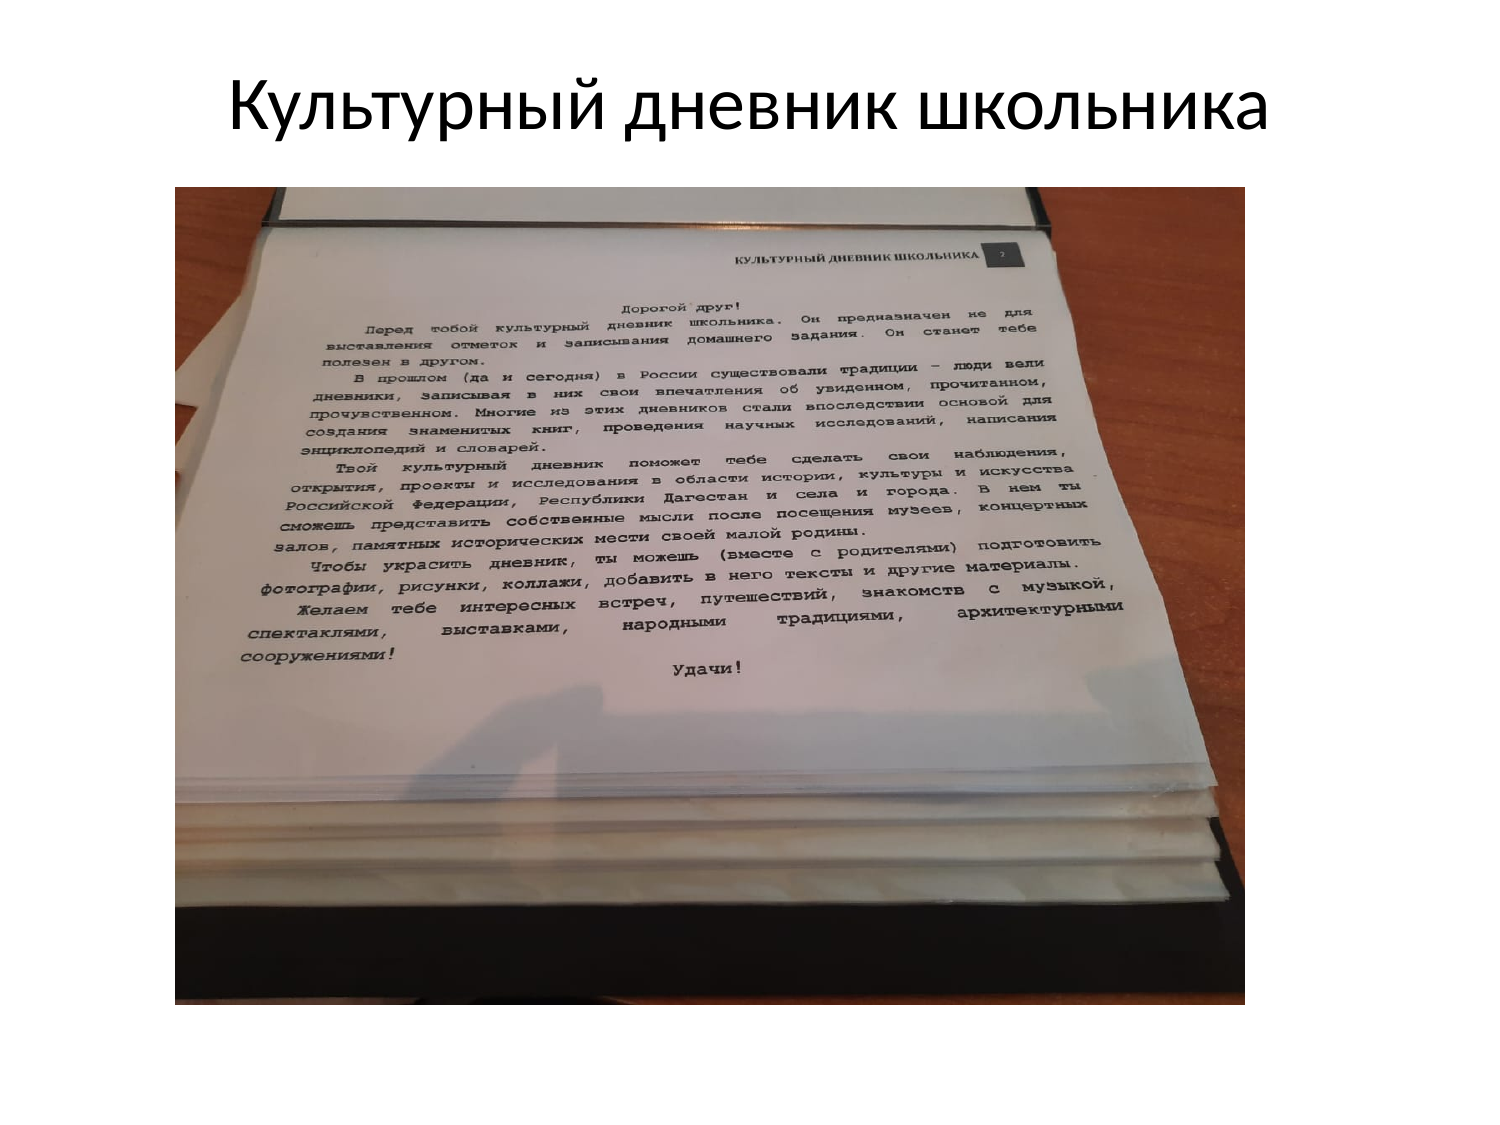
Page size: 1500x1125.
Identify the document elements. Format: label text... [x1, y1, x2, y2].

title Культурный дневник школьника [75, 45, 1425, 153]
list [175, 187, 1246, 1006]
